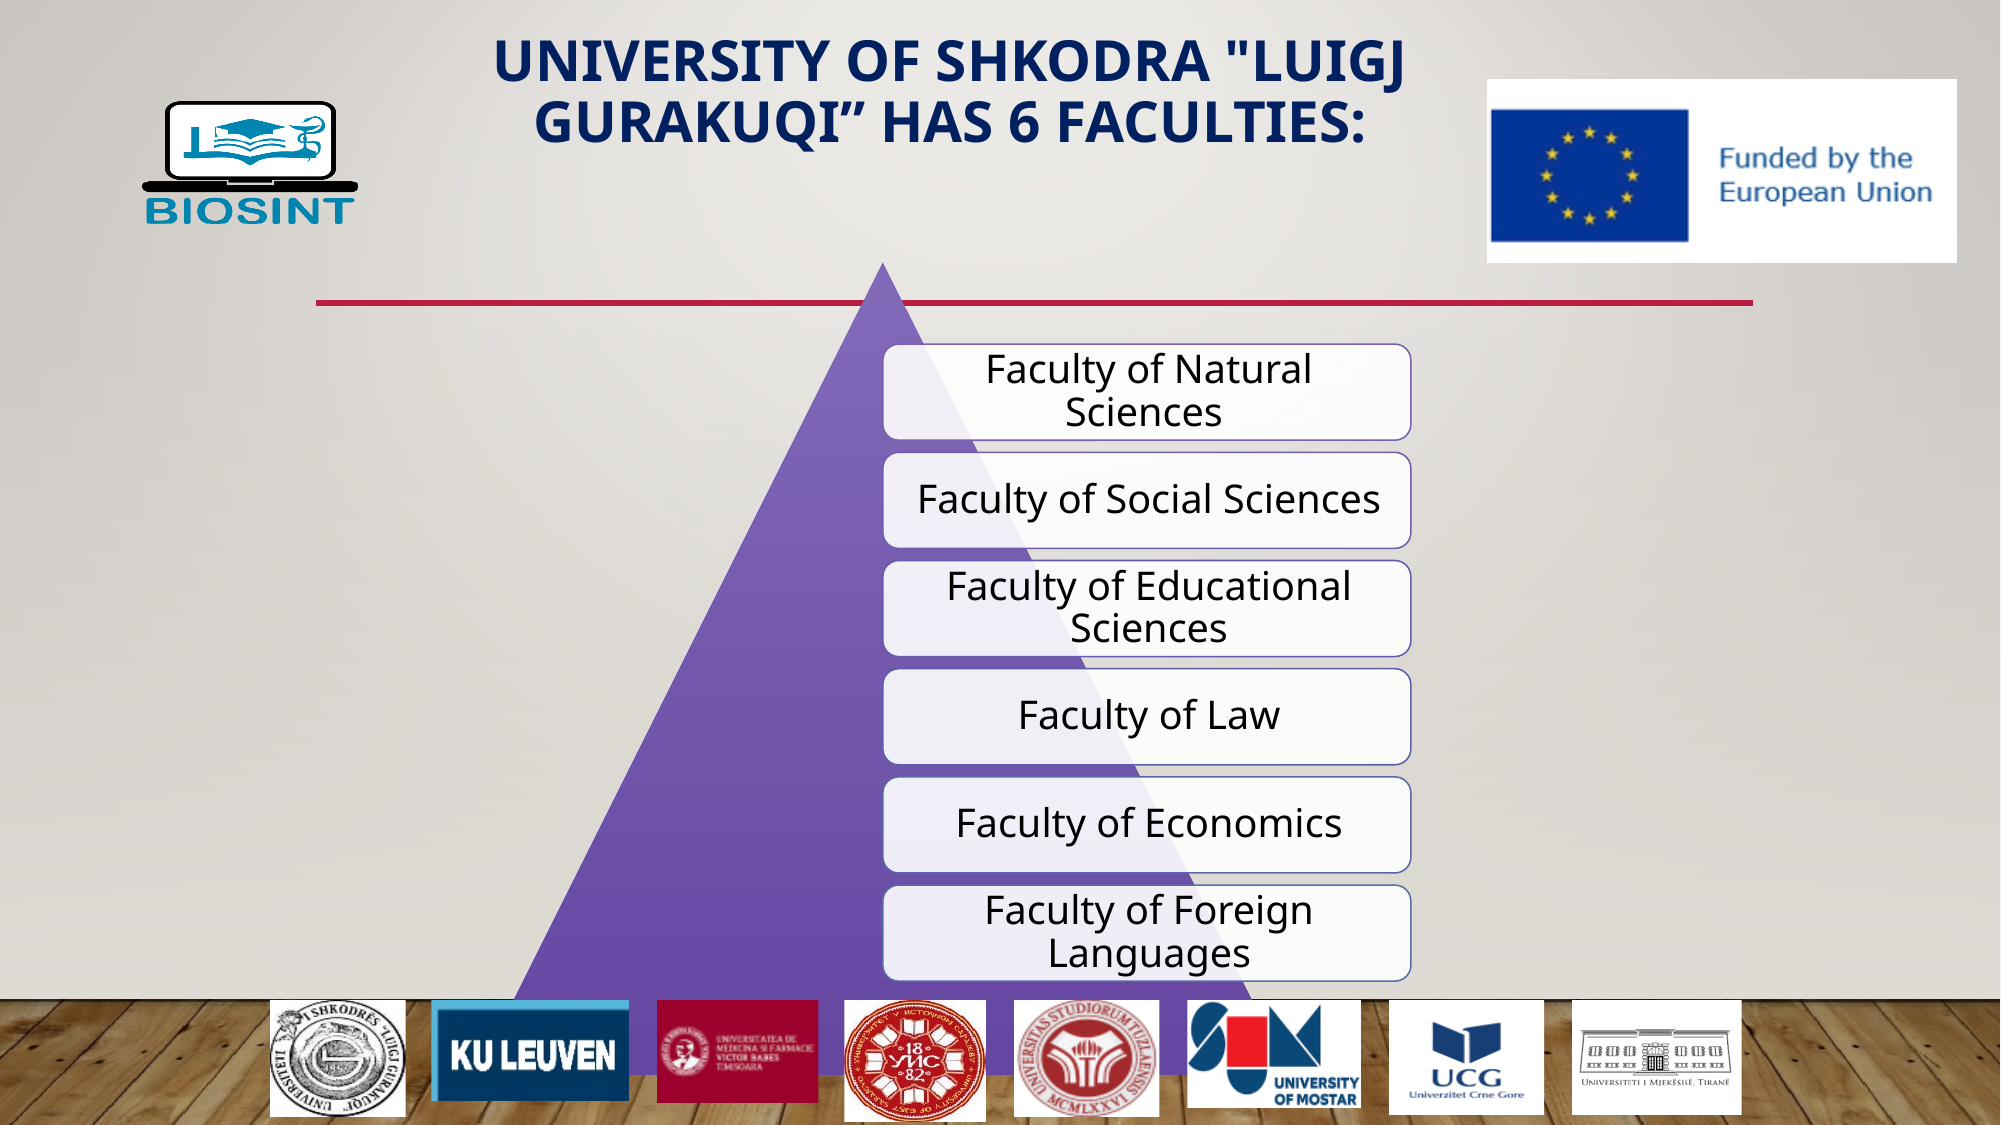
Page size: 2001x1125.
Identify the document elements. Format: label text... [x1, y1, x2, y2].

picture [0, 0, 2001, 395]
picture [0, 999, 2001, 1125]
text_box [399, 262, 1488, 999]
title UNIVERSITY OF SHKODRA "LUIGJ GURAKUQI” has 6 Faculties: [350, 24, 1550, 163]
